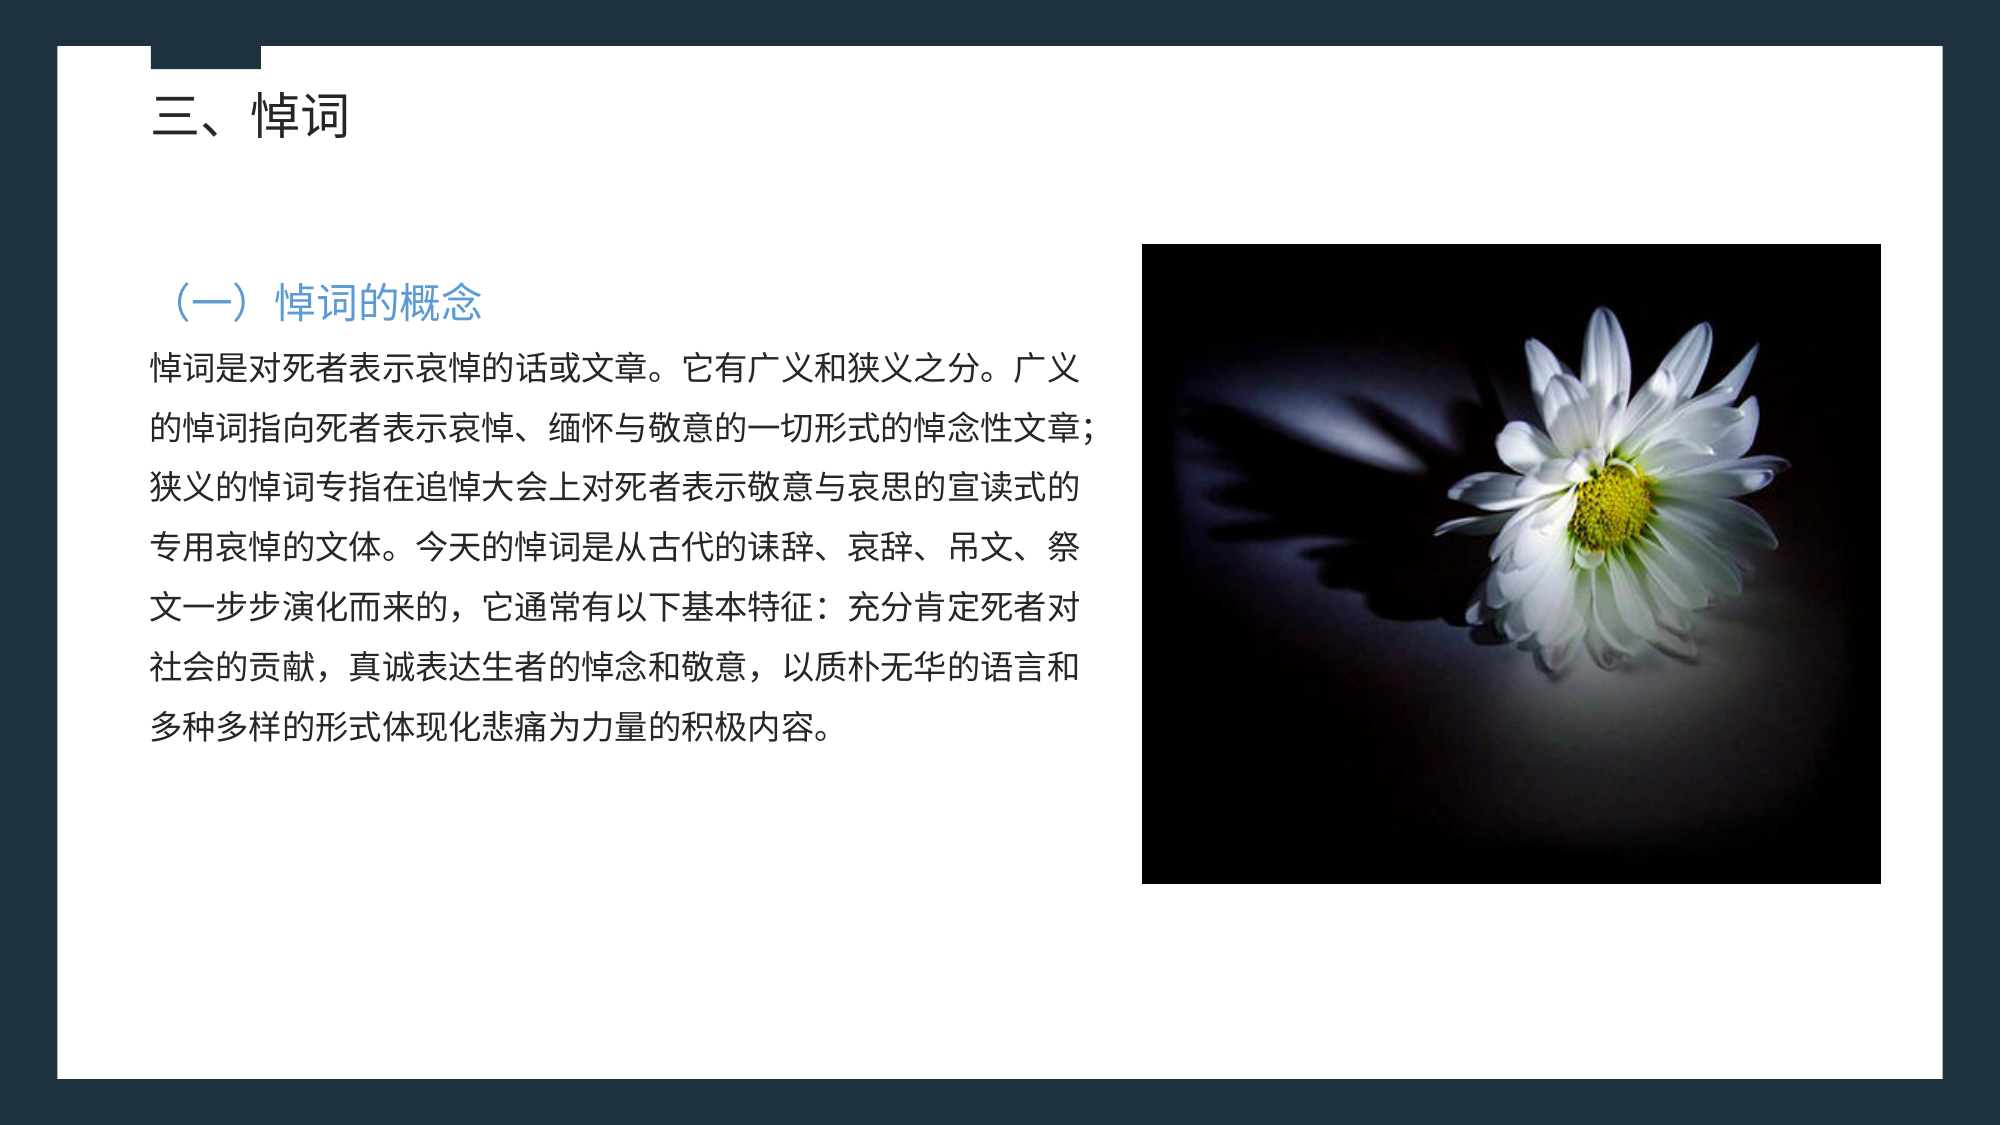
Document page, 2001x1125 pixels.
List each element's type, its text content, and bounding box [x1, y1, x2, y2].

picture [1141, 244, 1881, 884]
text_box （一）悼词的概念 悼词是对死者表示哀悼的话或文章。它有广义和狭义之分。广义的悼词指向死者表示哀悼、缅怀与敬意的一切形式的悼念性文章；狭义的悼词专指在追悼大会上对死者表示敬意与哀思的宣读式的专用哀悼的文体。今天的悼词是从古代的诔辞、哀辞、吊文、祭文一步步演化而来的，它通常有以下基本特征：充分肯定死者对社会的贡献，真诚表达生者的悼念和敬意，以质朴无华的语言和多种多样的形式体现化悲痛为力量的积极内容。 [134, 244, 1121, 754]
text_box 三、悼词 [150, 77, 622, 153]
